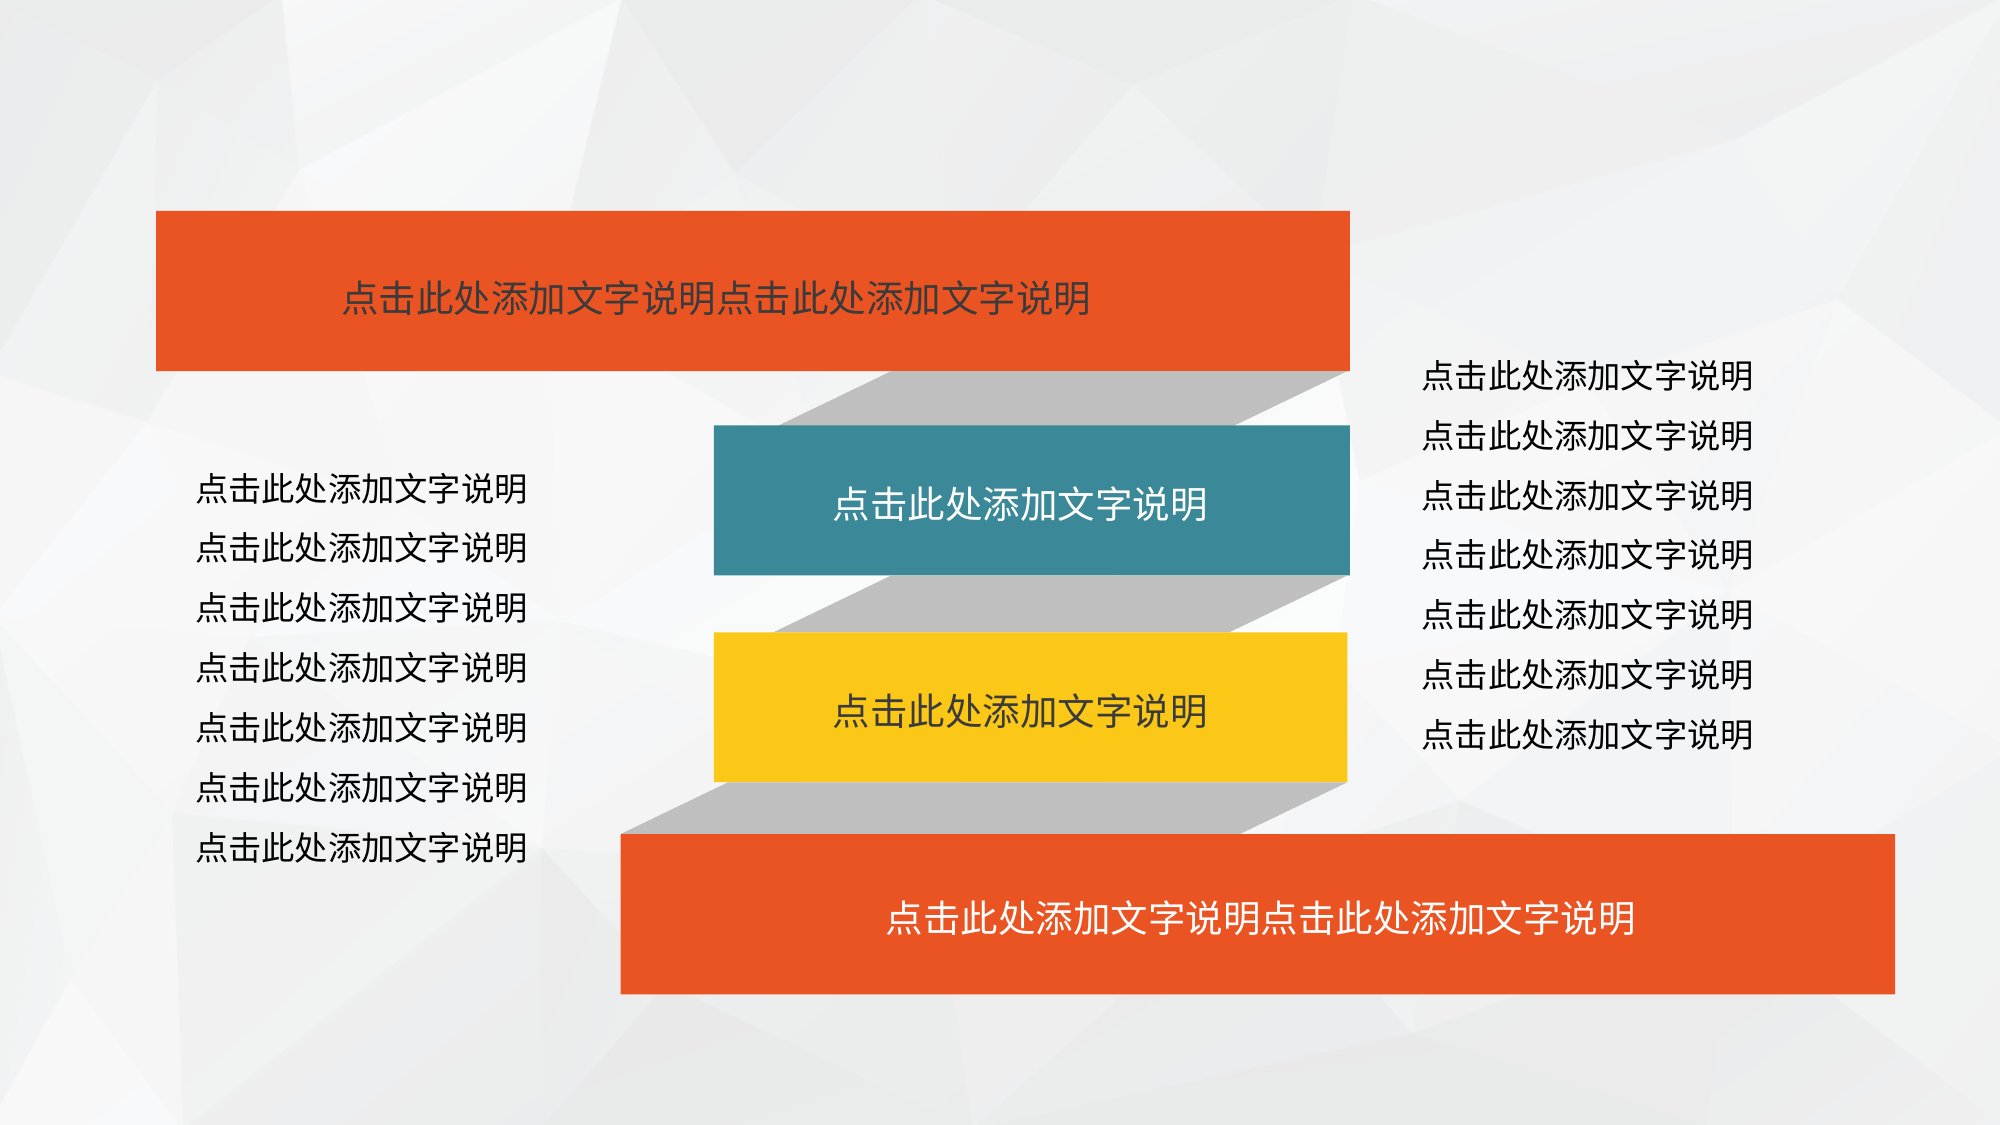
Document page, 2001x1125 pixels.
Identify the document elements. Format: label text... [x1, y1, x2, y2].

text_box 点击此处添加文字说明 点击此处添加文字说明 点击此处添加文字说明 点击此处添加文字说明 点击此处添加文字说明 点击此处添加文字说明 点击此处添加文字说明 [180, 440, 599, 875]
text_box [779, 370, 1348, 424]
text_box [713, 631, 1348, 783]
text_box 点击此处添加文字说明 [800, 473, 1240, 534]
text_box 点击此处添加文字说明 [800, 680, 1240, 741]
text_box 点击此处添加文字说明点击此处添加文字说明 [870, 887, 1691, 947]
text_box [620, 781, 1348, 833]
text_box [620, 833, 1896, 995]
picture [0, 0, 2000, 1125]
text_box [155, 210, 1351, 372]
text_box 点击此处添加文字说明点击此处添加文字说明 [326, 267, 1146, 327]
text_box [773, 574, 1348, 631]
text_box [713, 424, 1351, 576]
text_box 点击此处添加文字说明 点击此处添加文字说明 点击此处添加文字说明 点击此处添加文字说明 点击此处添加文字说明 点击此处添加文字说明 点击此处添加文字说明 [1406, 327, 1825, 762]
